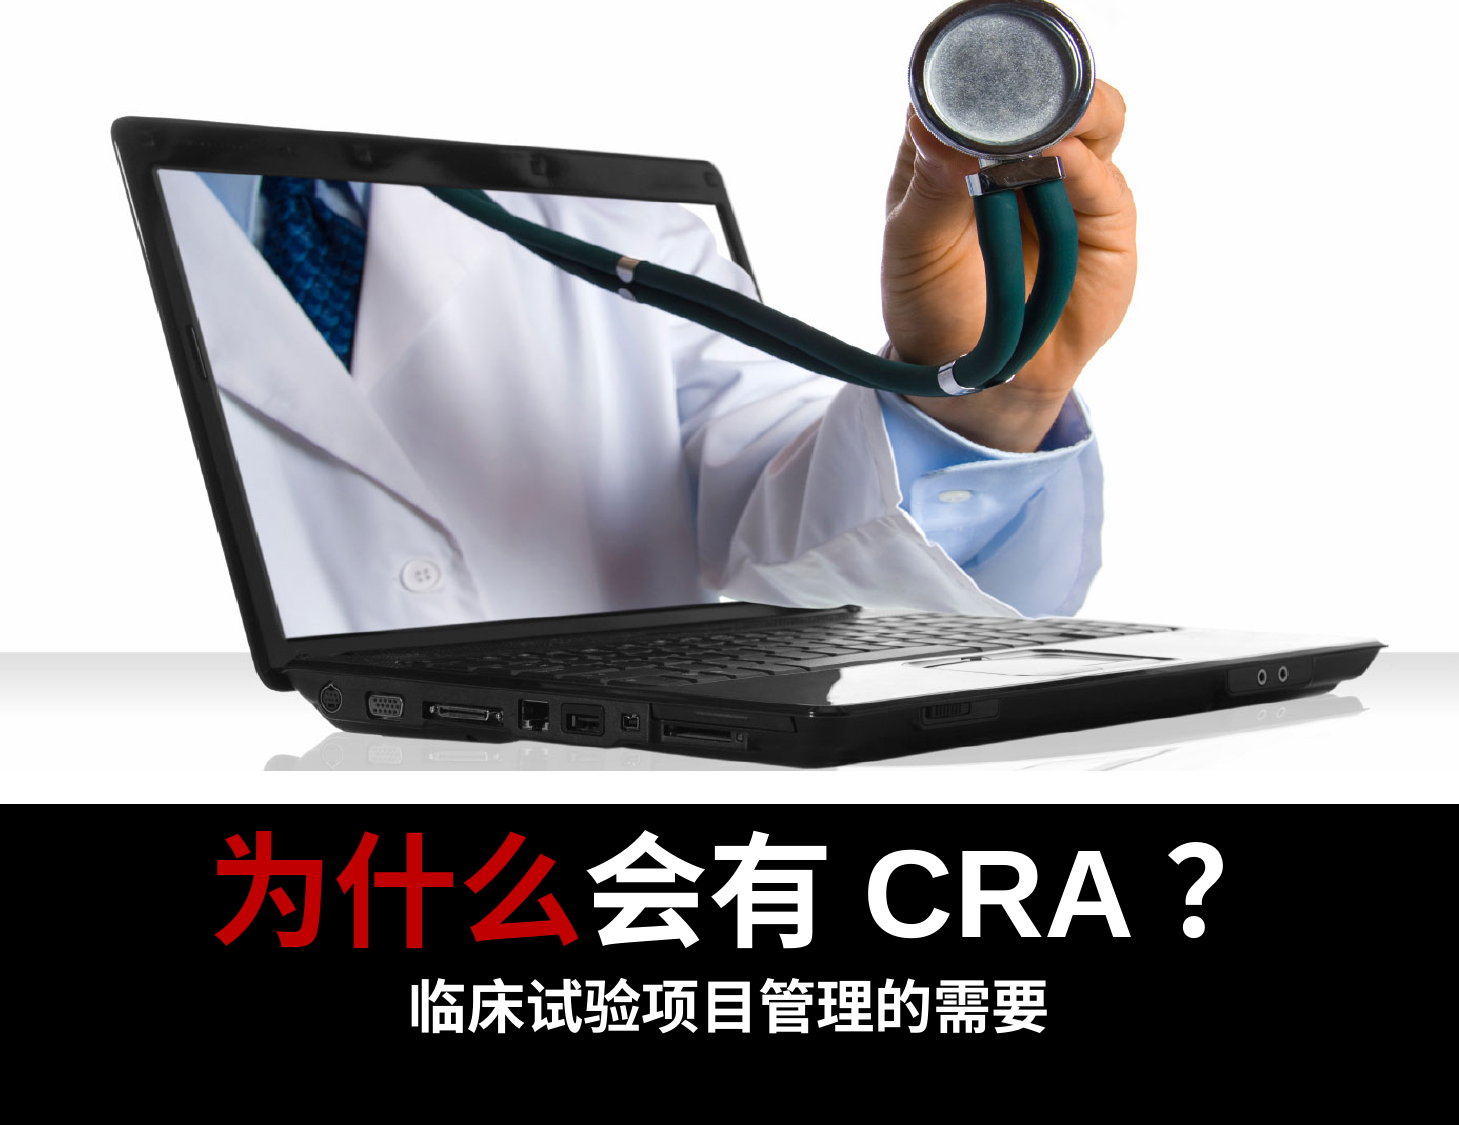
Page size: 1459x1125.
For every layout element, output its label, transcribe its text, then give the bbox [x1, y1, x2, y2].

subtitle 临床试验项目管理的需要 [254, 962, 1205, 1063]
picture [0, 0, 1459, 804]
title 为什么会有CRA？ [141, 824, 1358, 951]
text_box [0, 813, 1459, 1125]
